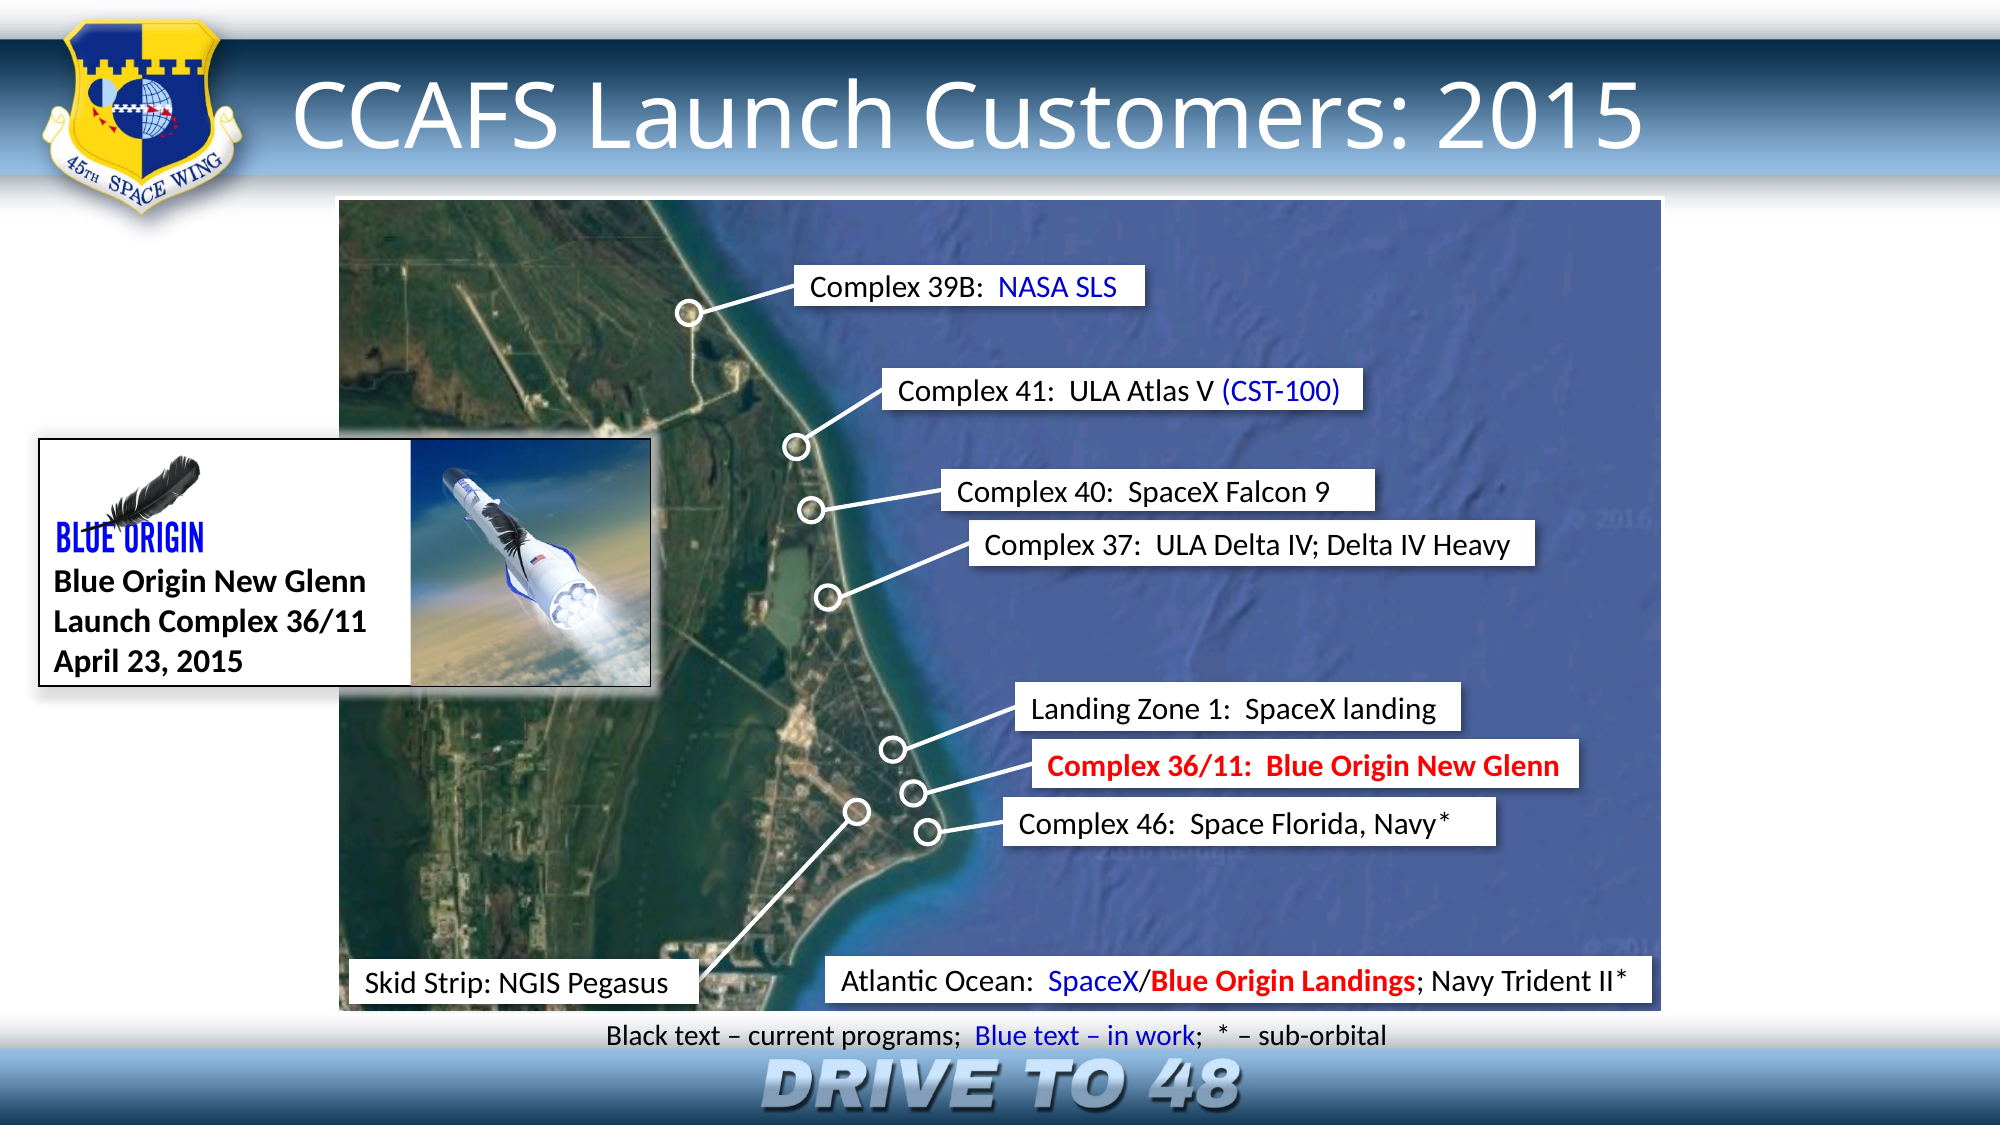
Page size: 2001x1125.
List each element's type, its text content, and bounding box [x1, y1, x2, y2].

picture [410, 440, 650, 686]
text_box Black text – current programs; Blue text – in work; * – sub-orbital [591, 1012, 1409, 1059]
picture [0, 0, 2000, 1125]
title CCAFS Launch Customers: 2015 [275, 10, 2000, 228]
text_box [925, 763, 1033, 794]
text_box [701, 285, 796, 313]
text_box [697, 820, 849, 982]
picture [57, 455, 203, 553]
text_box Blue Origin New Glenn Launch Complex 36/11 April 23, 2015 [38, 438, 338, 687]
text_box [338, 199, 1661, 1012]
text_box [904, 706, 1017, 750]
